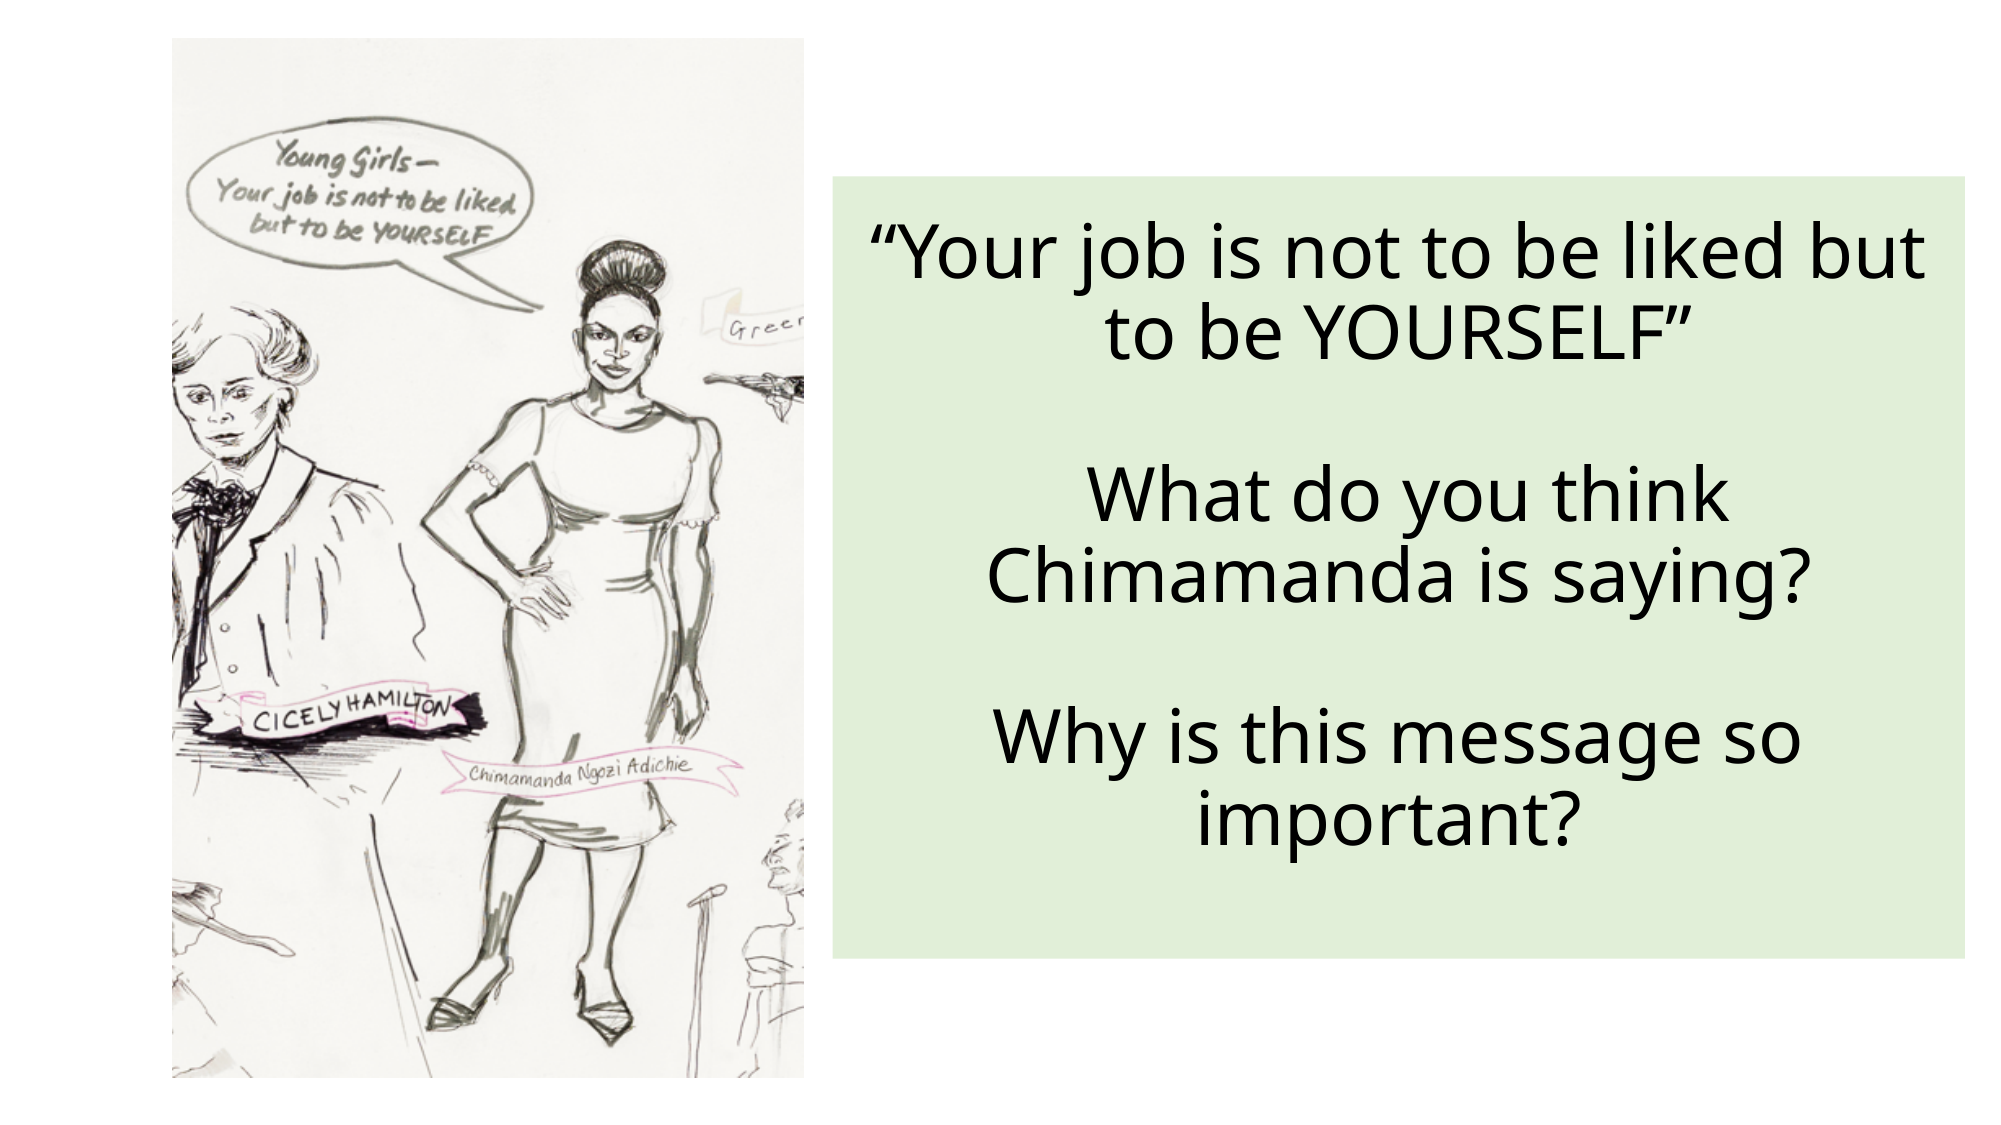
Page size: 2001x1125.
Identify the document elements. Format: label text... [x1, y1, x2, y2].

picture [172, 38, 804, 1079]
title “Your job is not to be liked but to be YOURSELF” What do you think Chimamanda is saying? Why is this message so important? [832, 176, 1965, 959]
